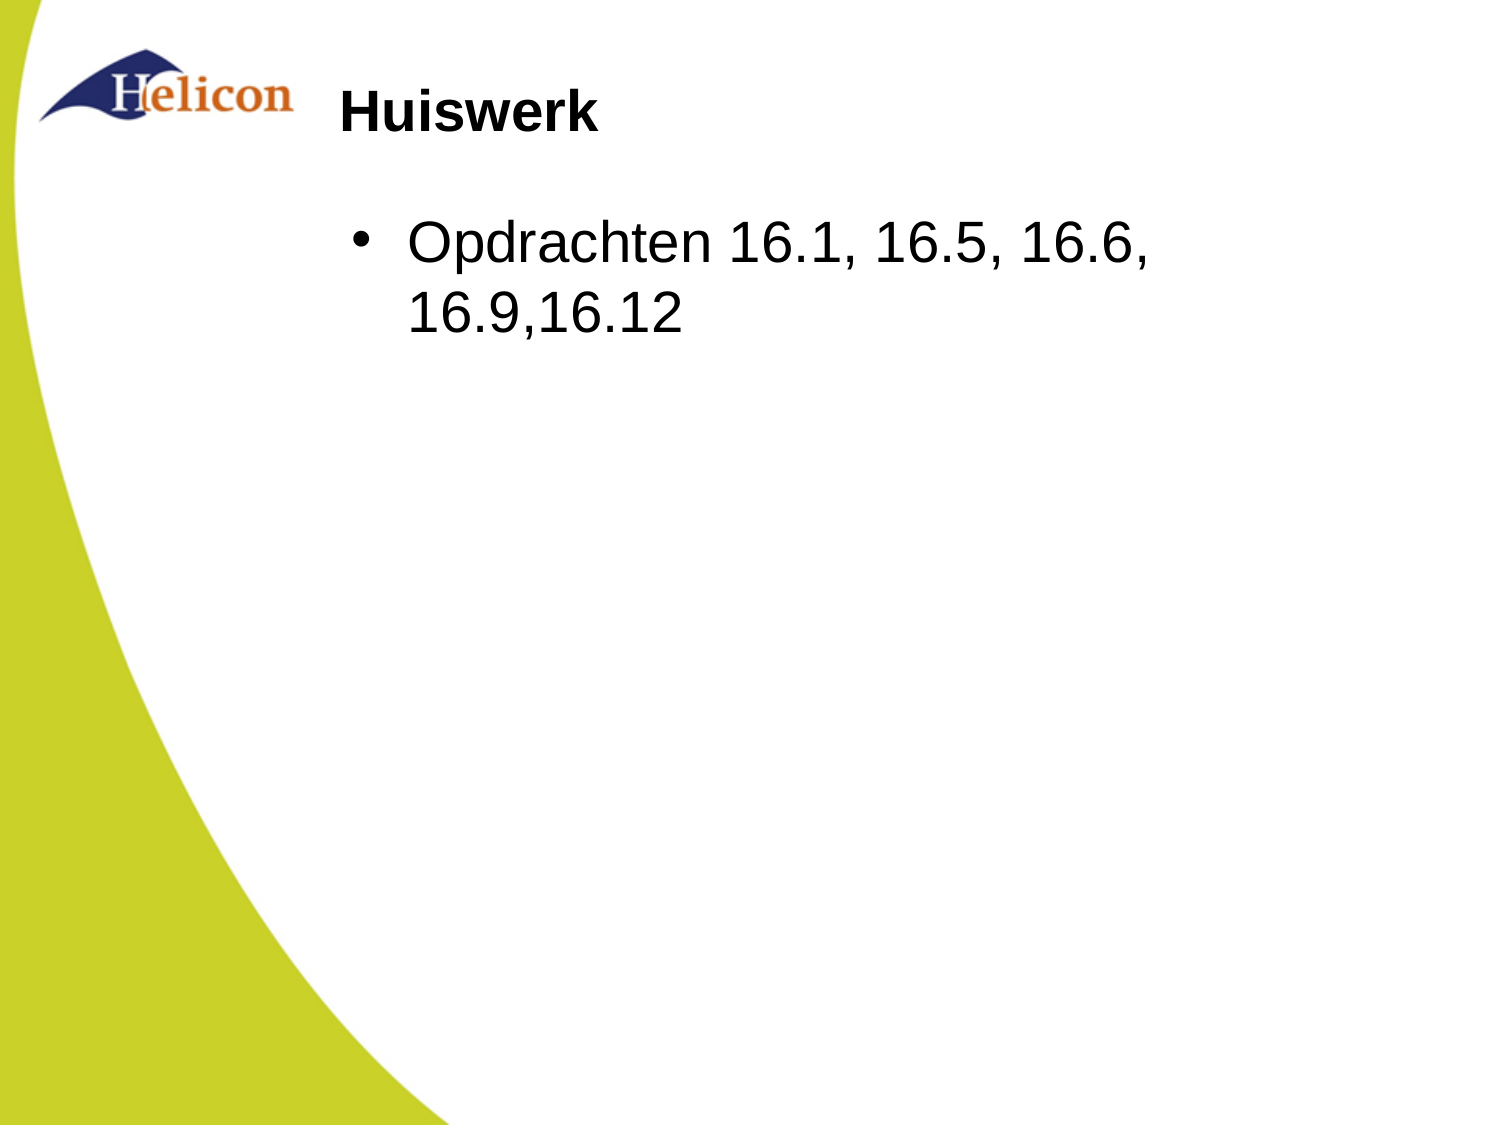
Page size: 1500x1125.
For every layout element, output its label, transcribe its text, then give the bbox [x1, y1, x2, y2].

list Opdrachten 16.1, 16.5, 16.6, 16.9,16.12 [336, 196, 1425, 1005]
title Huiswerk [324, 54, 1415, 161]
picture [0, 0, 1500, 1125]
